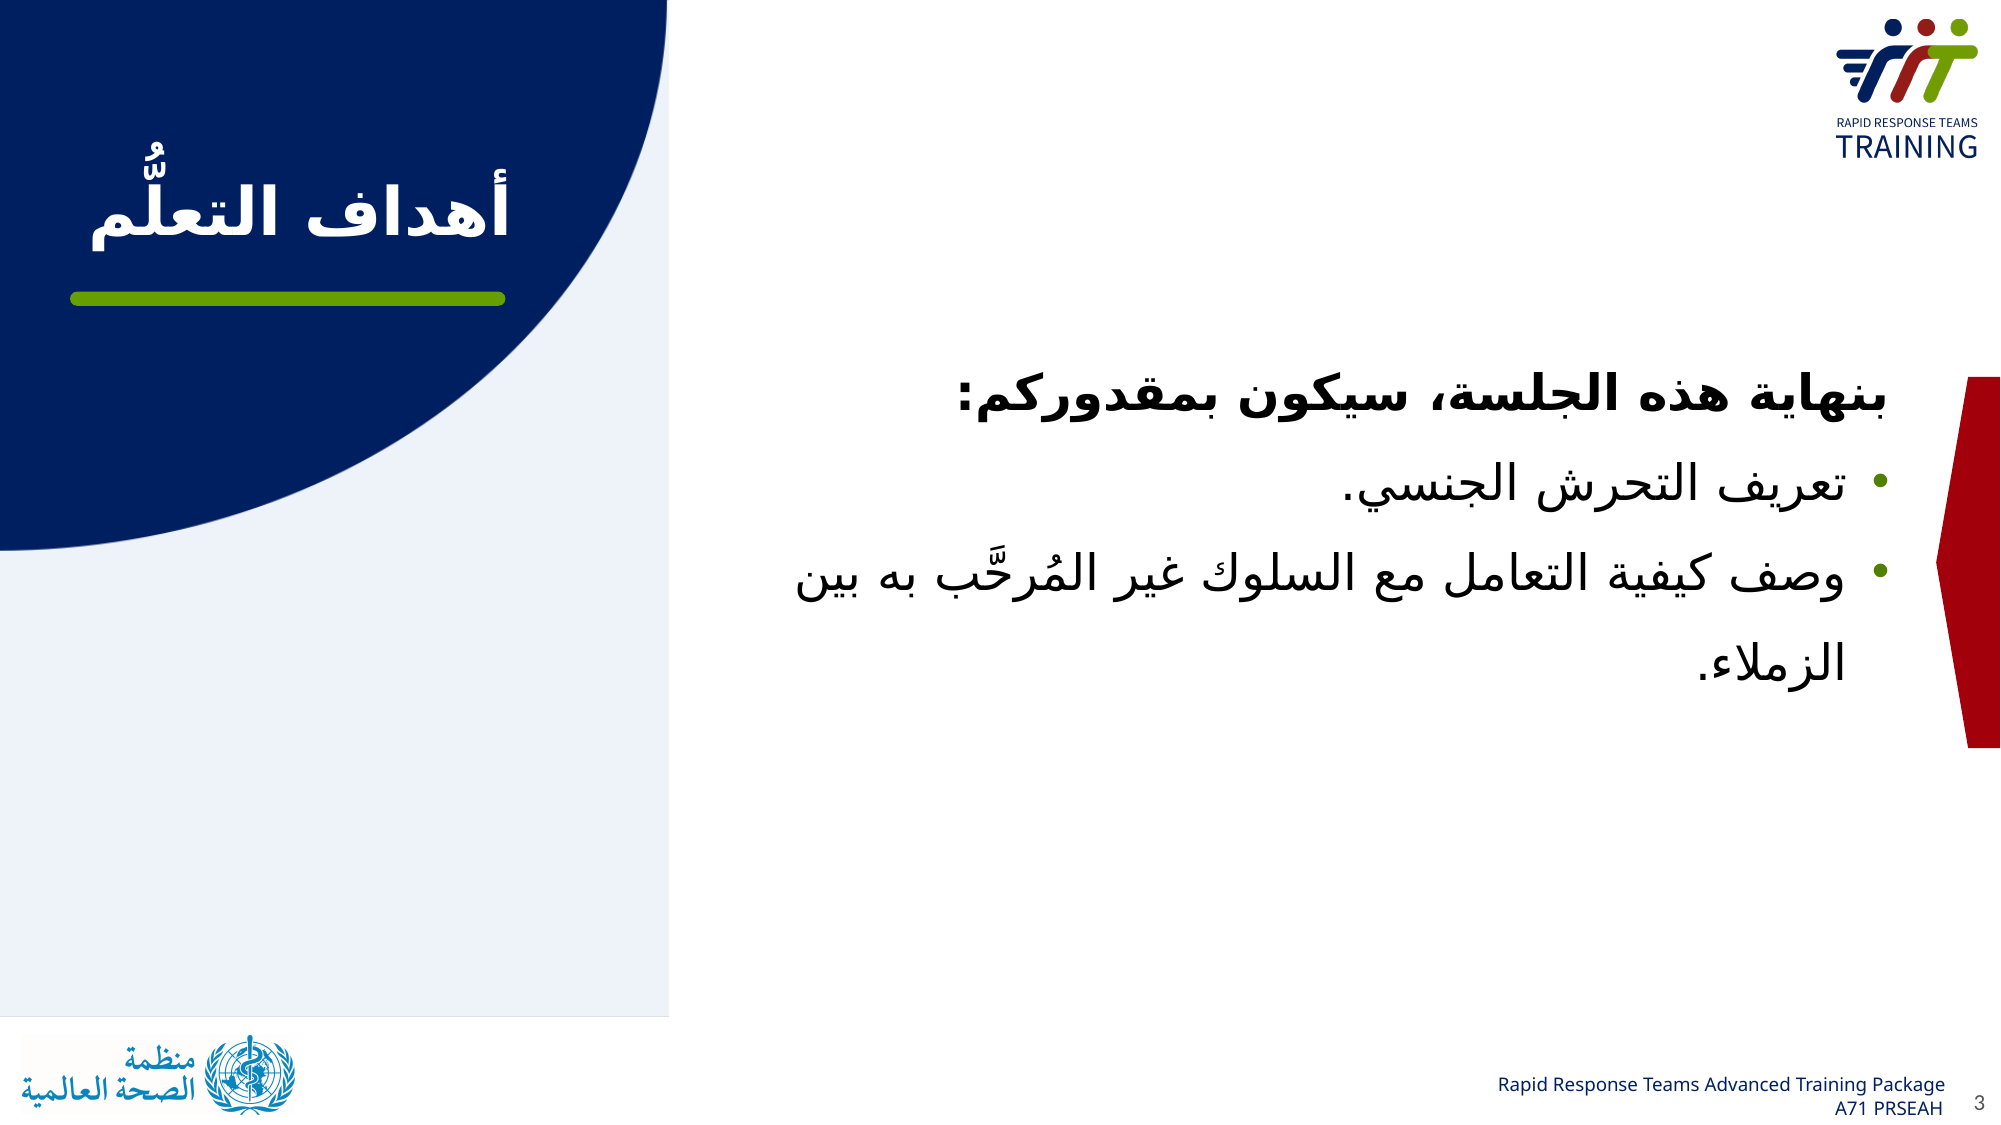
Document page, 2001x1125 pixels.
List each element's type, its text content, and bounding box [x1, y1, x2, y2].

title أهداف التعلُّم [0, 54, 521, 373]
picture [1835, 19, 1978, 167]
picture [0, 0, 669, 1018]
text_box بنهاية هذه الجلسة، سيكون بمقدوركم: تعريف التحرش الجنسي. وصف كيفية التعامل مع السلوك غير المُرحَّب به بين الزملاء. [715, 330, 1890, 691]
slide_number 3 [1882, 1037, 1916, 1092]
picture [22, 1035, 295, 1115]
picture [252, 1050, 258, 1059]
text_box [69, 291, 506, 306]
